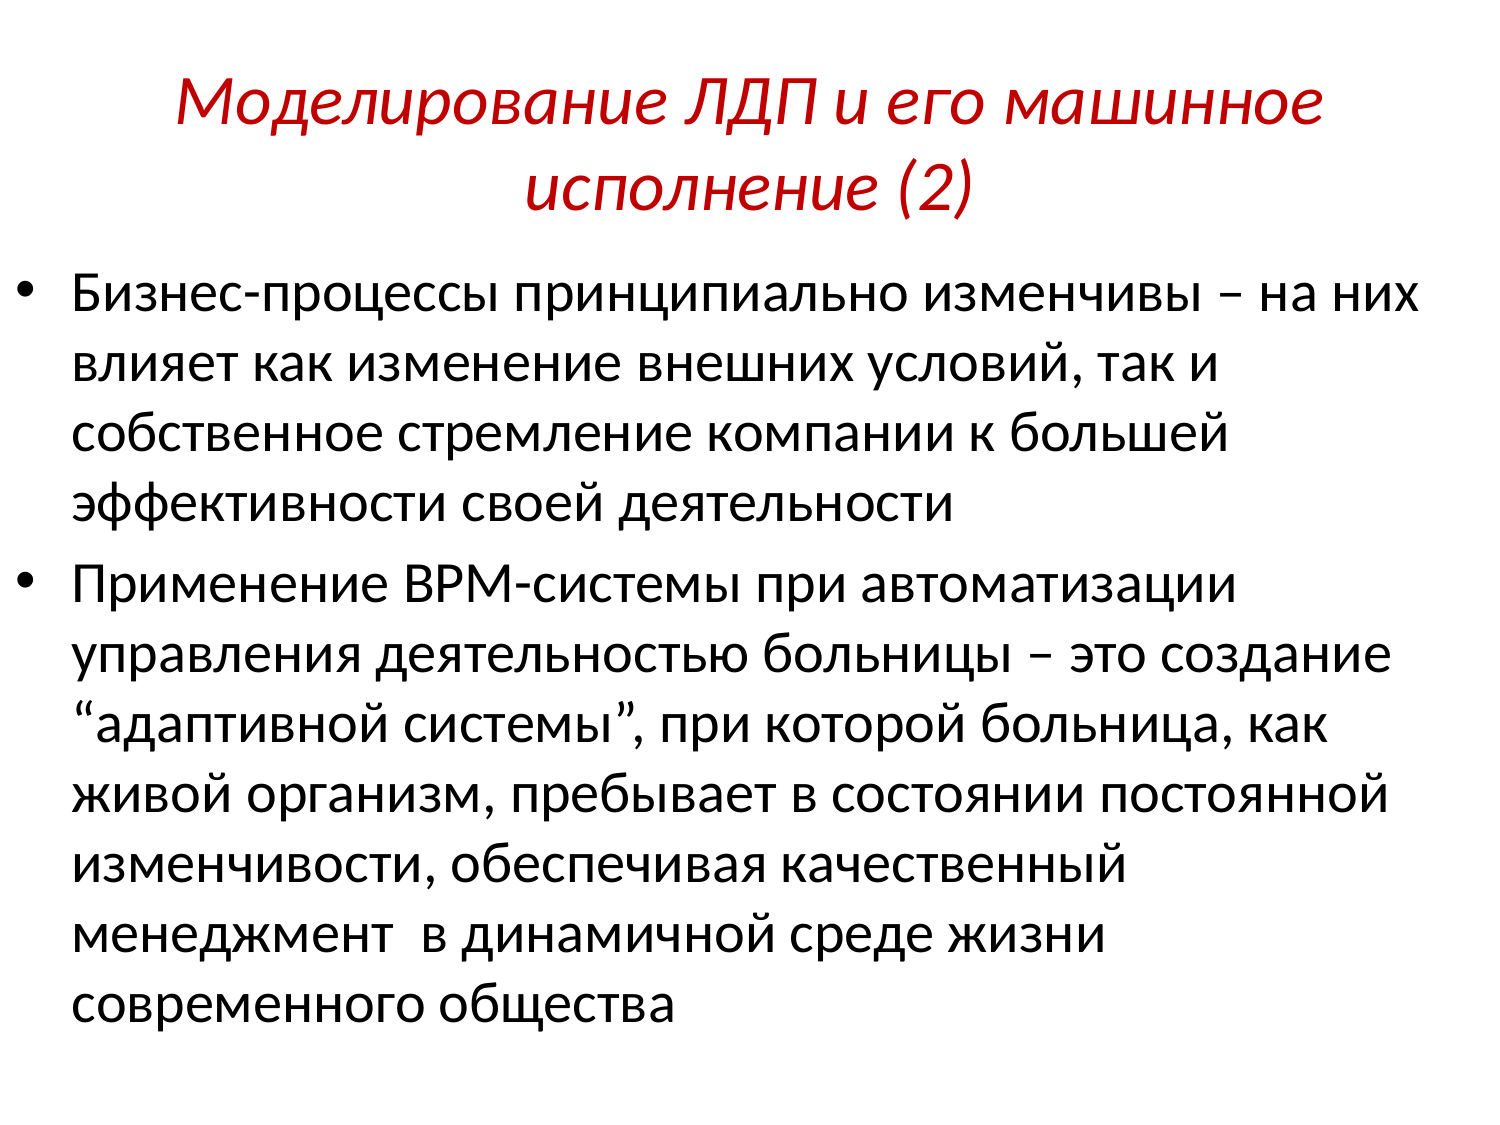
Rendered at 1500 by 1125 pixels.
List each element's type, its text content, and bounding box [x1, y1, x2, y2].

list Бизнес-процессы принципиально изменчивы – на них влияет как изменение внешних условий, так и собственное стремление компании к большей эффективности своей деятельности Применение BPM-системы при автоматизации управления деятельностью больницы – это создание “адаптивной системы”, при которой больница, как живой организм, пребывает в состоянии постоянной изменчивости, обеспечивая качественный менеджмент в динамичной среде жизни современного общества [0, 246, 1454, 1079]
title Моделирование ЛДП и его машинное исполнение (2) [75, 45, 1425, 233]
